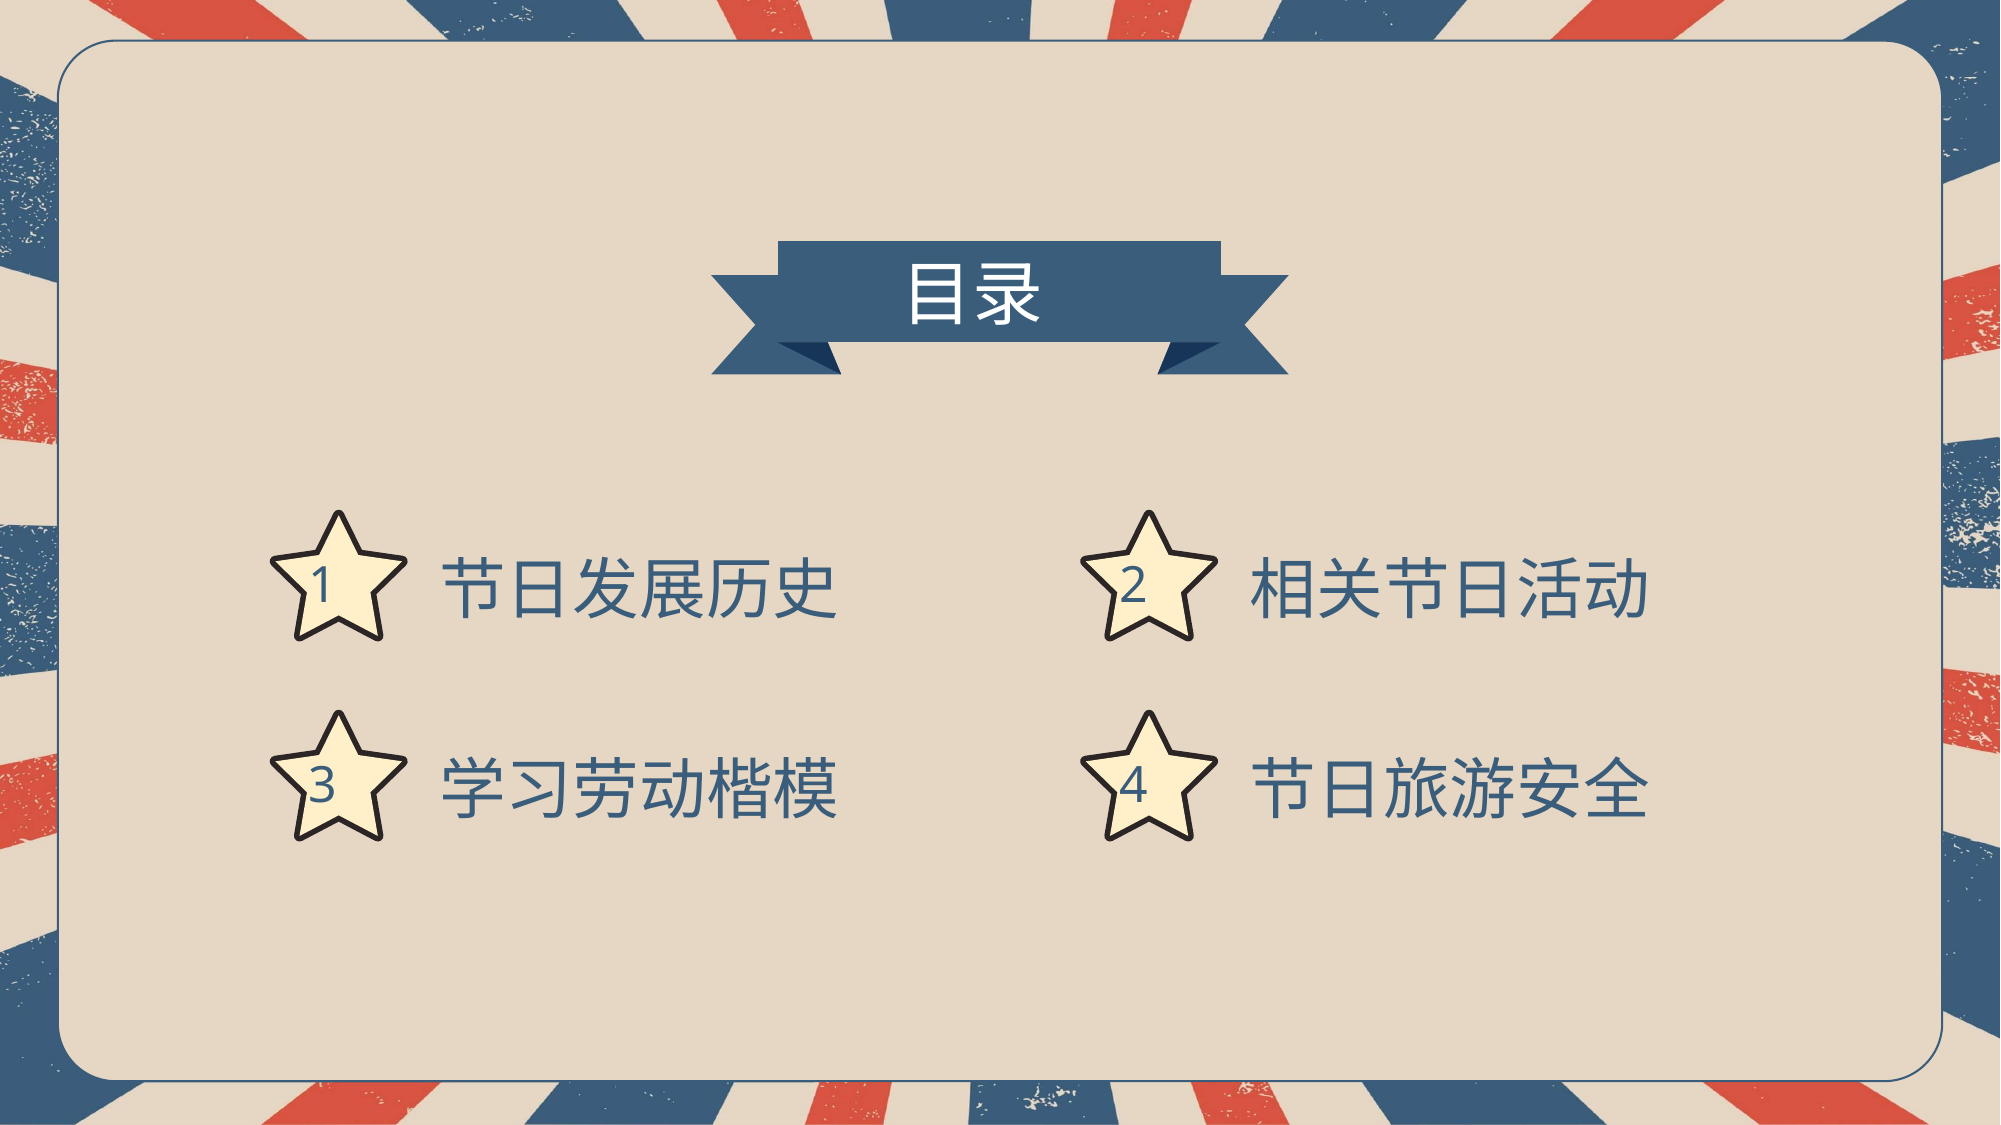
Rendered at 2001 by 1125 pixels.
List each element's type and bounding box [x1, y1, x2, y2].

text_box [0, 0, 2000, 1125]
text_box [275, 515, 1728, 836]
text_box [711, 241, 1289, 375]
